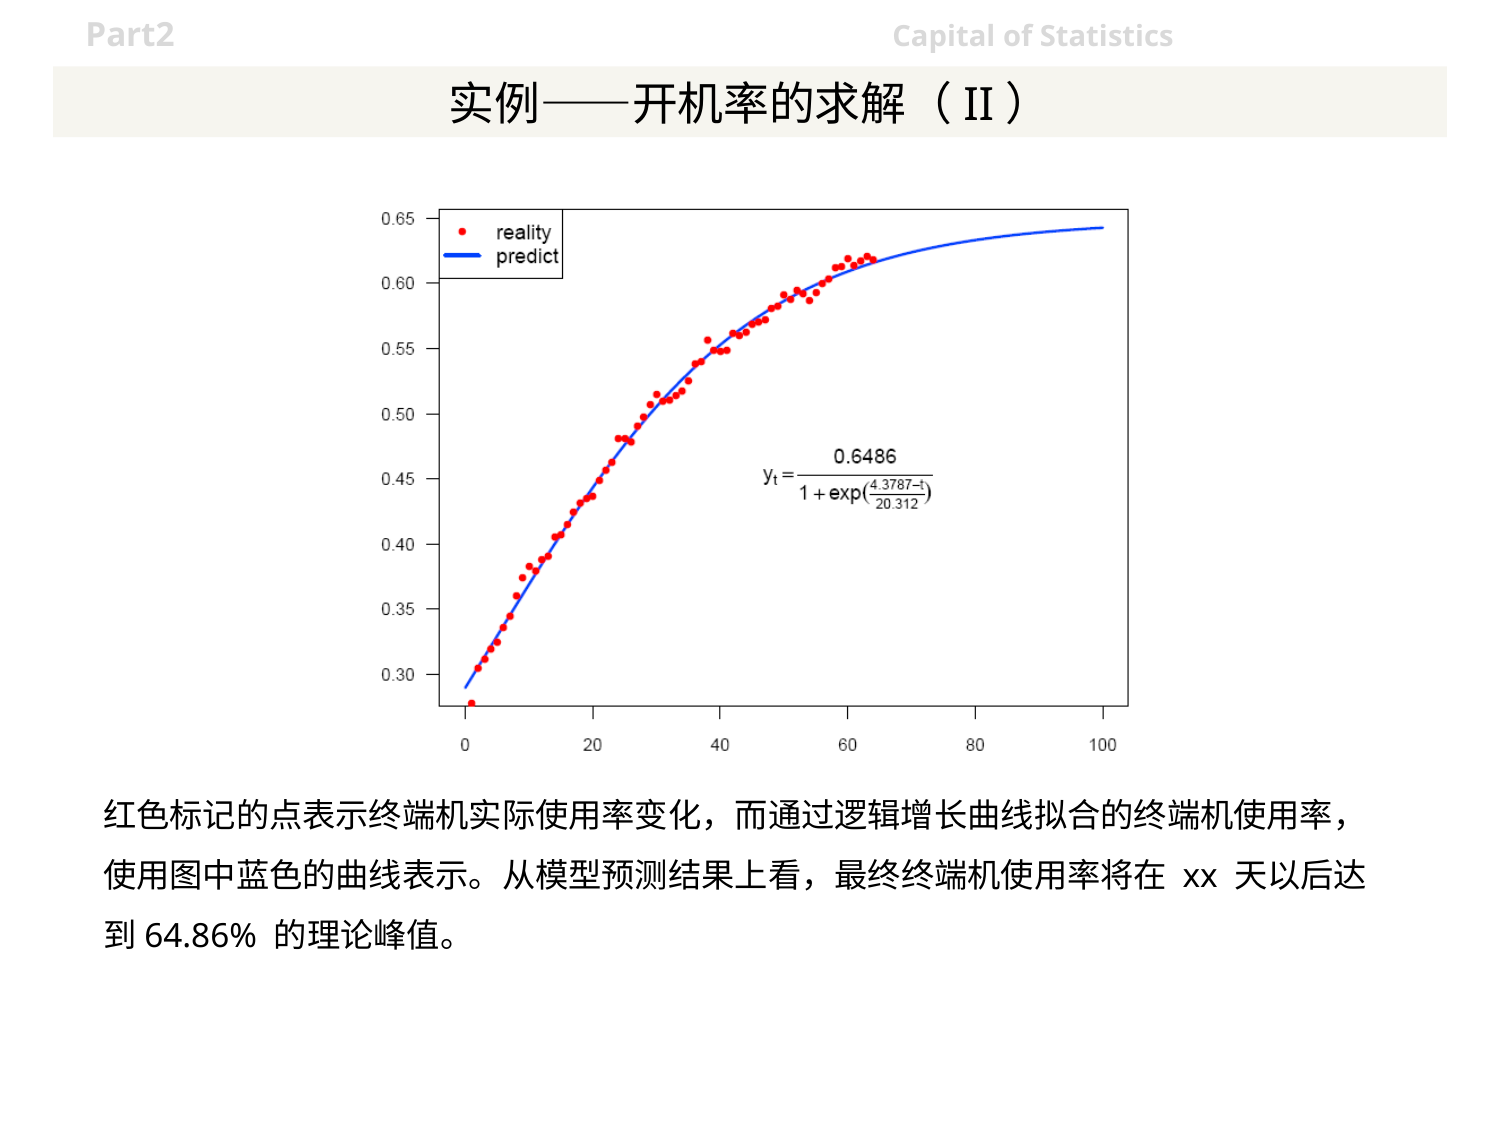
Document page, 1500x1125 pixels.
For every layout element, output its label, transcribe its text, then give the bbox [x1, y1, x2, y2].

picture [372, 184, 1140, 752]
text_box 红色标记的点表示终端机实际使用率变化，而通过逻辑增长曲线拟合的终端机使用率，使用图中蓝色的曲线表示。从模型预测结果上看，最终终端机使用率将在 xx 天以后达到64.86% 的理论峰值。 [88, 767, 1400, 962]
title 实例——开机率的求解（II） [53, 66, 1447, 138]
